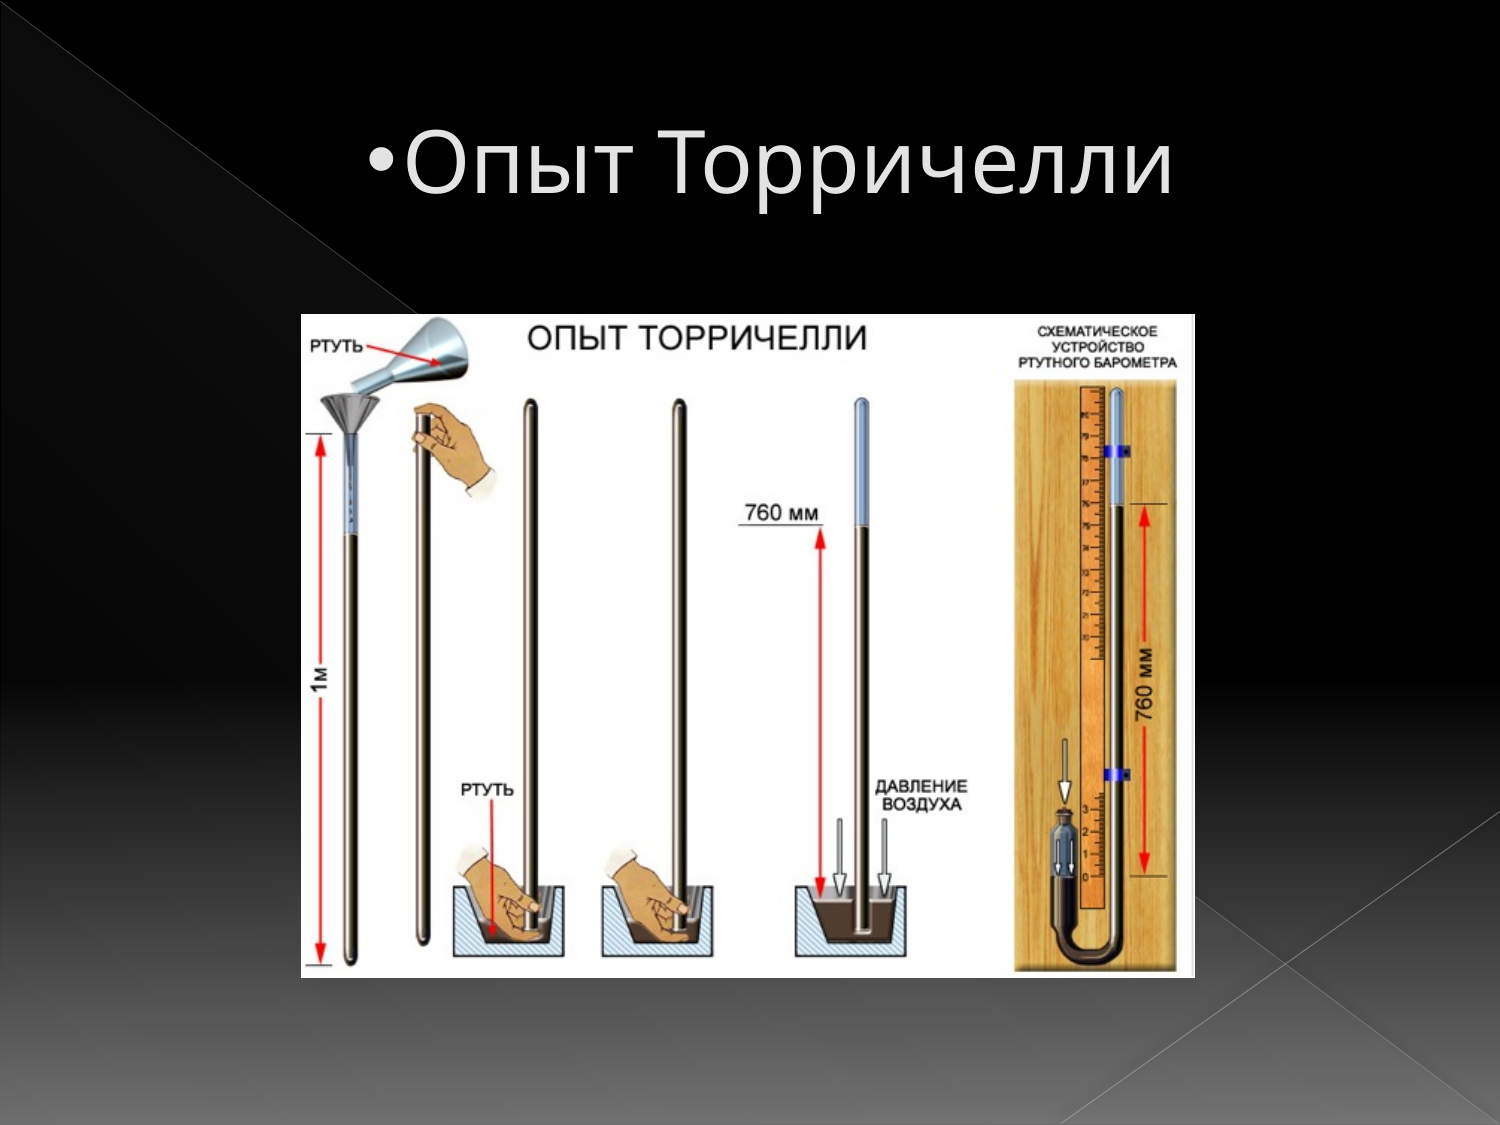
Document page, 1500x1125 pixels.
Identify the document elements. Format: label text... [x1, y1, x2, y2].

title Опыт Торричелли [75, 43, 1425, 274]
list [300, 314, 1195, 979]
